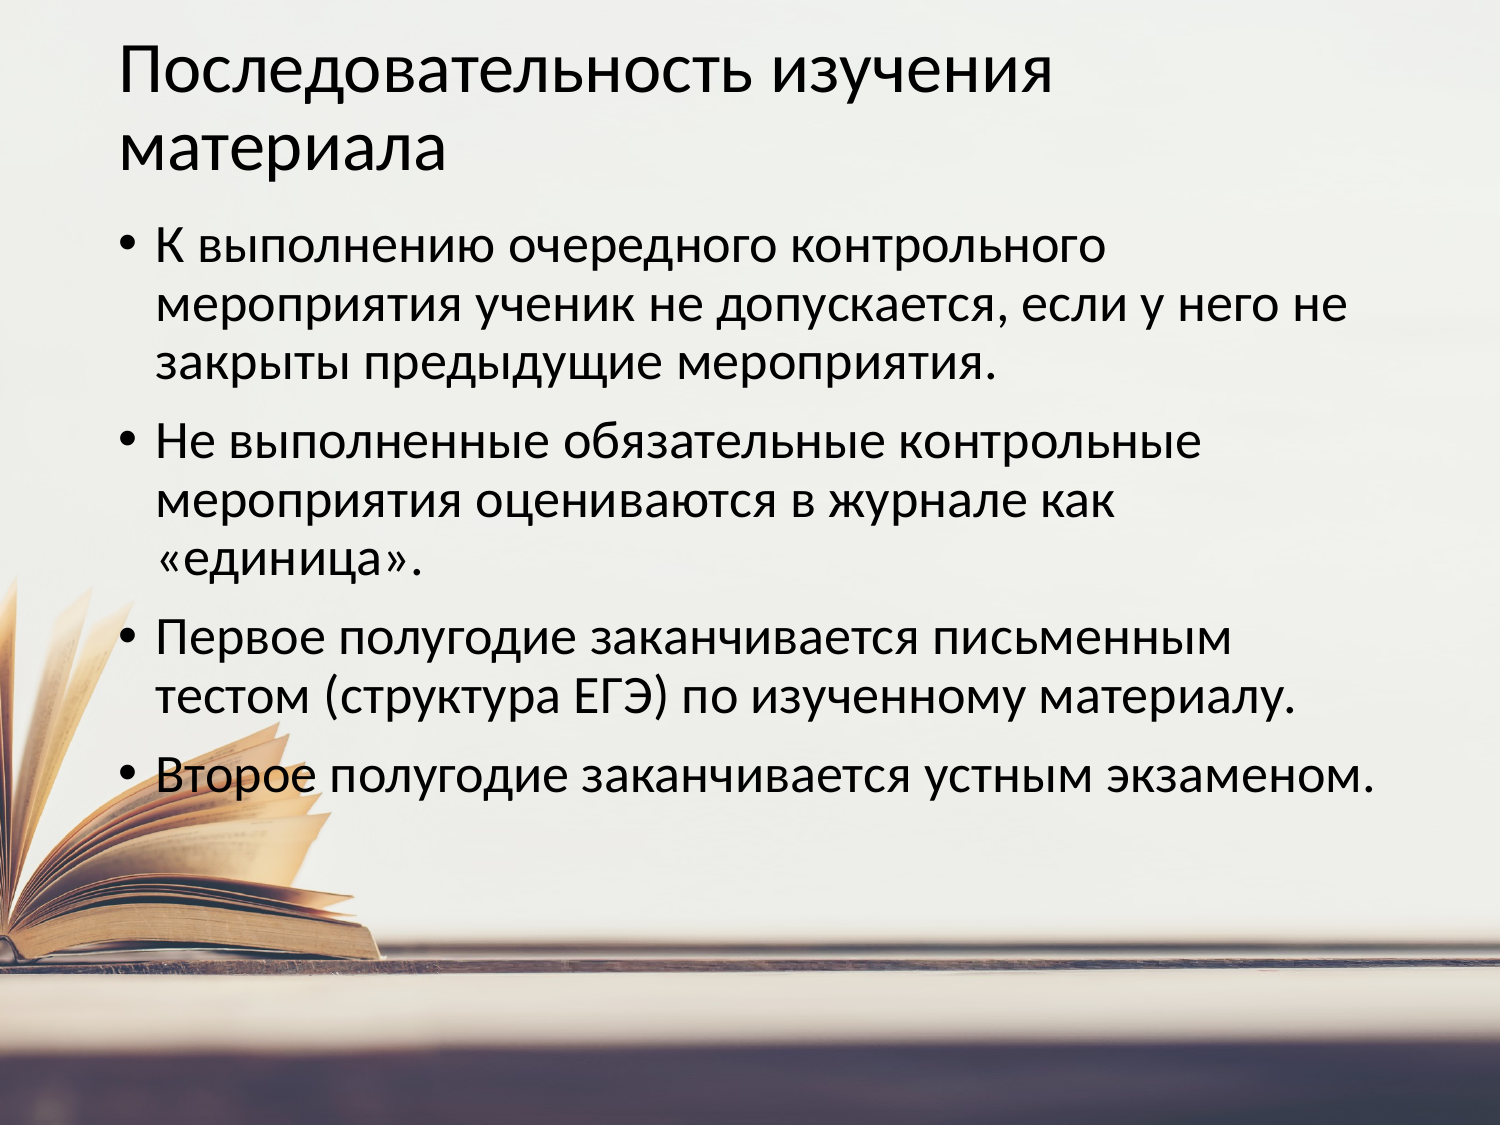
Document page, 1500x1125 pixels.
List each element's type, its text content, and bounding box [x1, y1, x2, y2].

title Последовательность изучения материала [103, 21, 1397, 194]
picture [0, 0, 1500, 1125]
list К выполнению очередного контрольного мероприятия ученик не допускается, если у него не закрыты предыдущие мероприятия. Не выполненные обязательные контрольные мероприятия оцениваются в журнале как «единица». Первое полугодие заканчивается письменным тестом (структура ЕГЭ) по изученному материалу. Второе полугодие заканчивается устным экзаменом. [103, 208, 1397, 1014]
